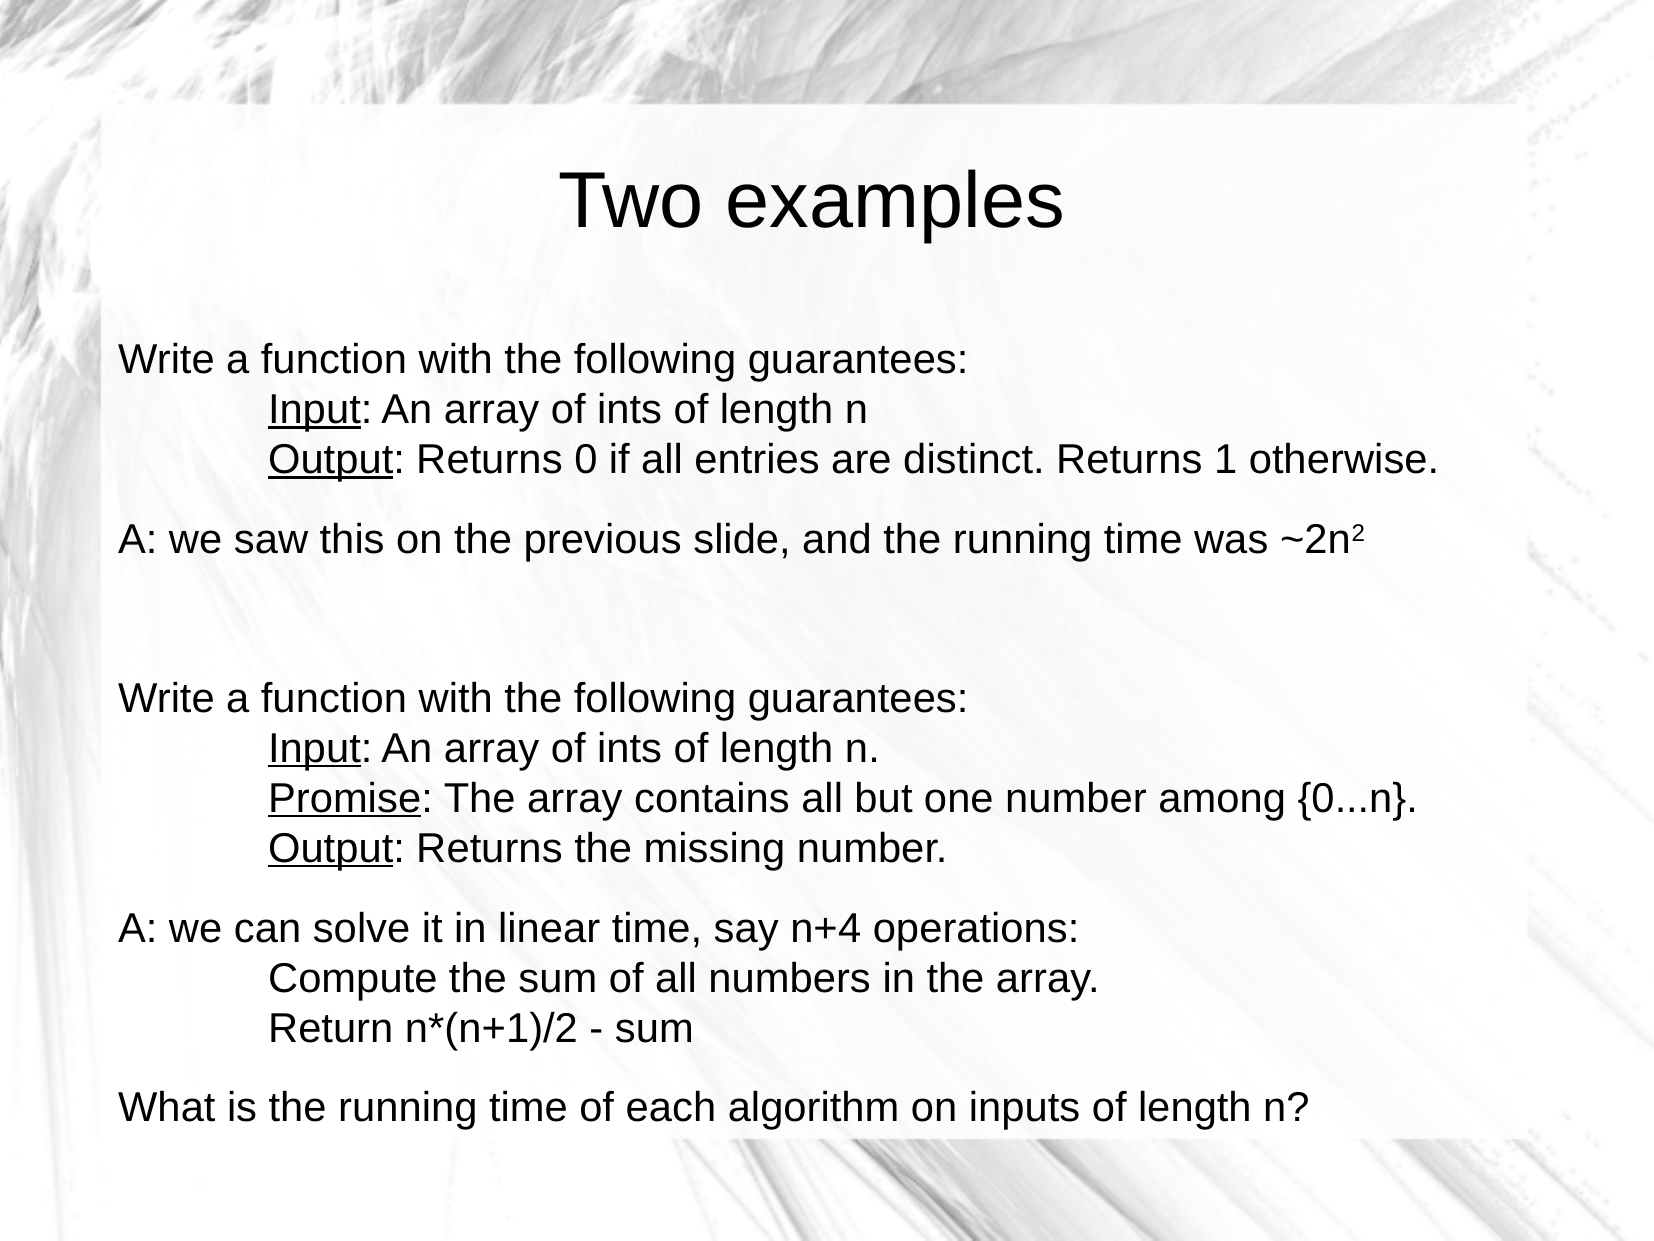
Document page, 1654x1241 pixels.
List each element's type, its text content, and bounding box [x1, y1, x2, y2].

title Two examples [118, 93, 1506, 299]
list Write a function with the following guarantees: Input: An array of ints of length n Output: Returns 0 if all entries are distinct. Returns 1 otherwise. A: we saw this on the previous slide, and the running time was ~2n2 Write a function with the following guarantees: Input: An array of ints of length n. Promise: The array contains all but one number among {0...n}. Output: Returns the missing number. A: we can solve it in linear time, say n+4 operations: Compute the sum of all numbers in the array. Return n*(n+1)/2 - sum What is the running time of each algorithm on inputs of length n? [118, 332, 1571, 1121]
picture [0, 0, 1654, 1241]
